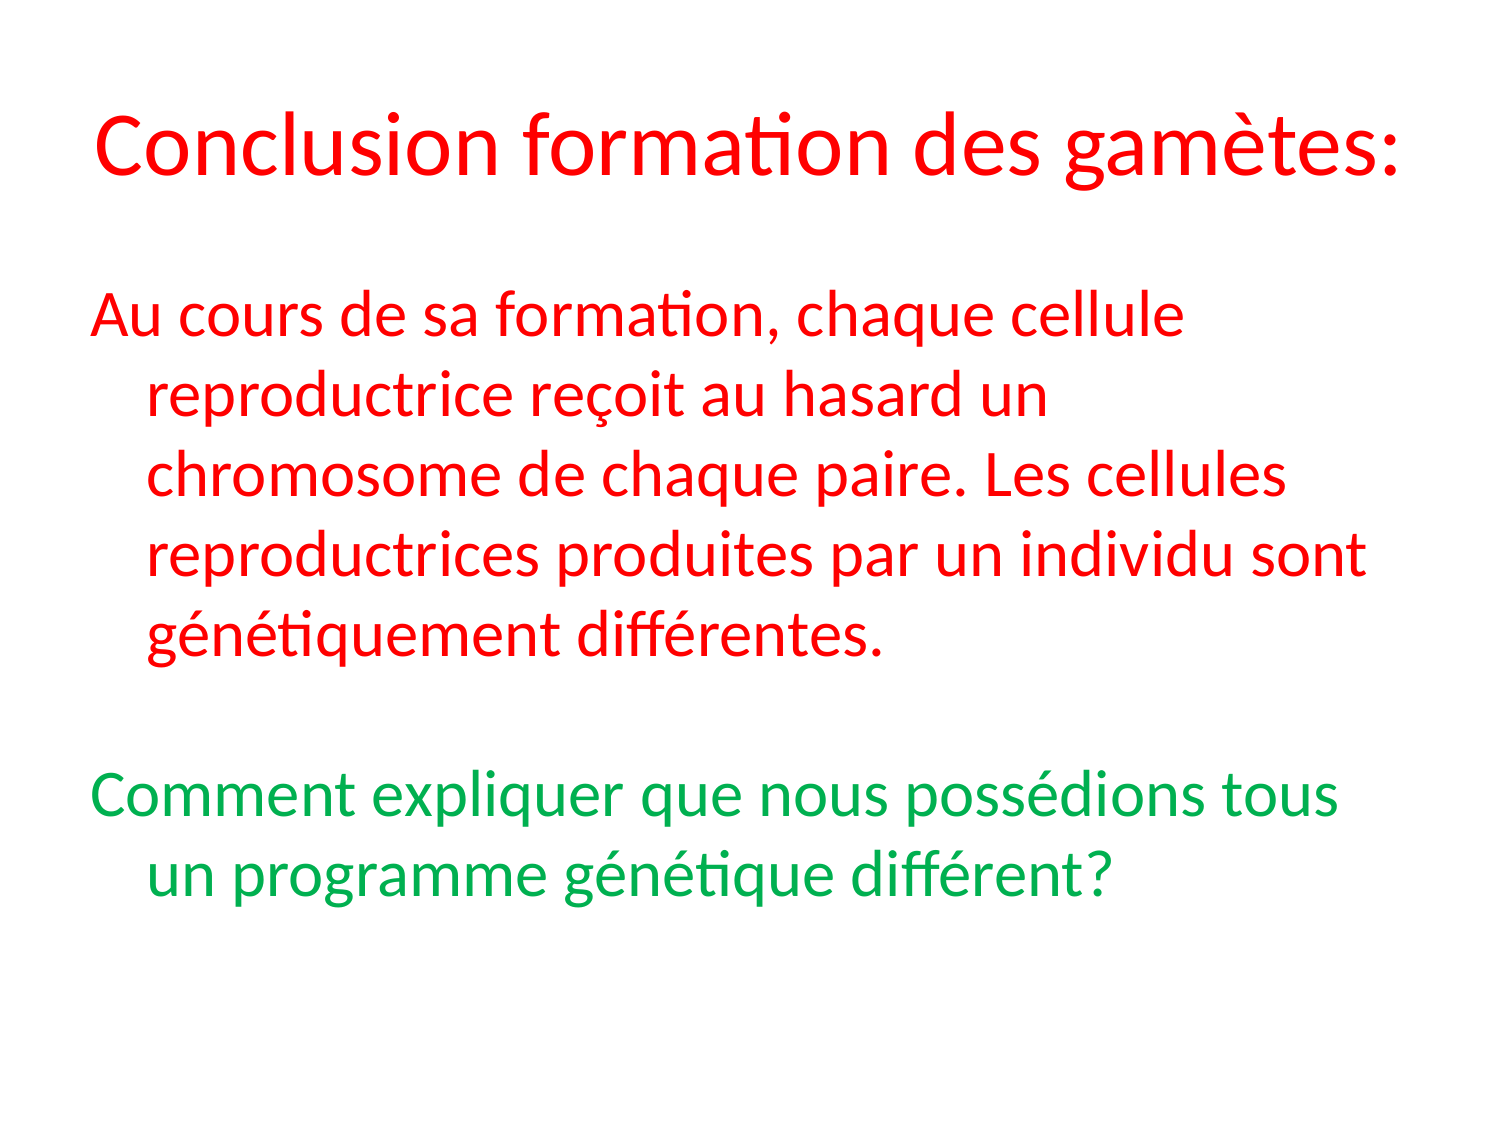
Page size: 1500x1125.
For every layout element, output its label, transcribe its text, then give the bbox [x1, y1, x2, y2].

title Conclusion formation des gamètes: [75, 45, 1425, 233]
list Au cours de sa formation, chaque cellule reproductrice reçoit au hasard un chromosome de chaque paire. Les cellules reproductrices produites par un individu sont génétiquement différentes. Comment expliquer que nous possédions tous un programme génétique différent? [75, 262, 1425, 1005]
